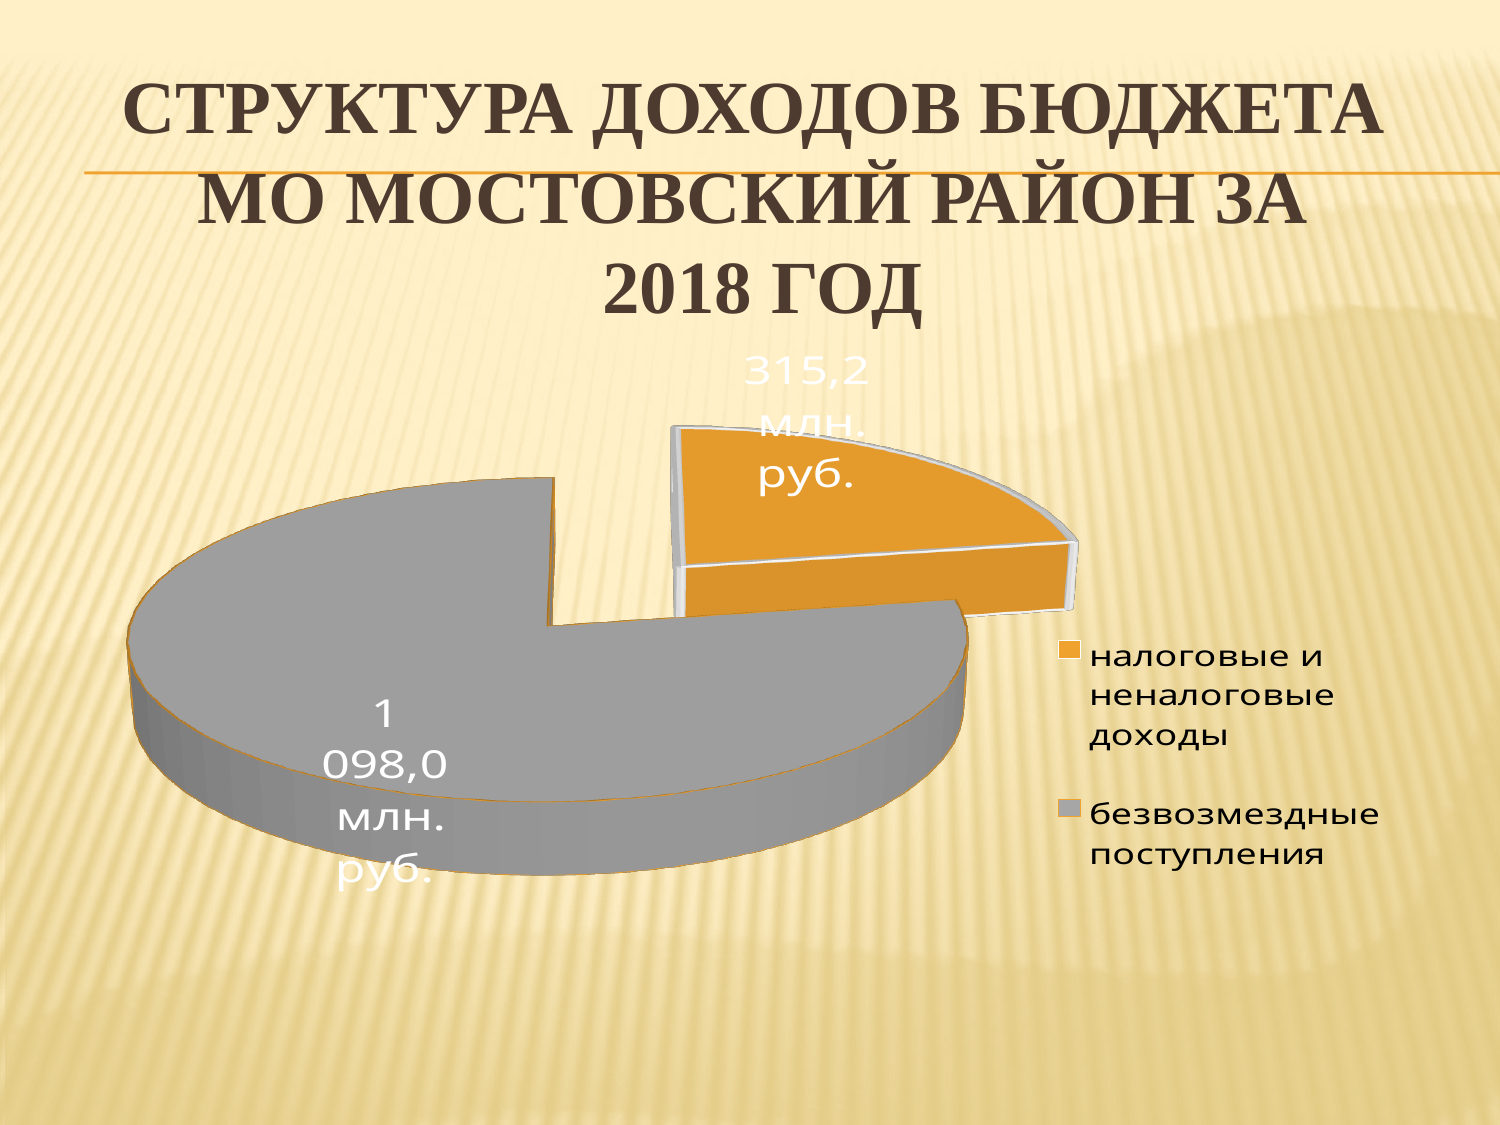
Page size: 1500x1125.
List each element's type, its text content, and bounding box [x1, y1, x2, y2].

title Структура доходов бюджета МО Мостовский район за 2018 год [50, 75, 1475, 213]
chart [17, 302, 1436, 1059]
